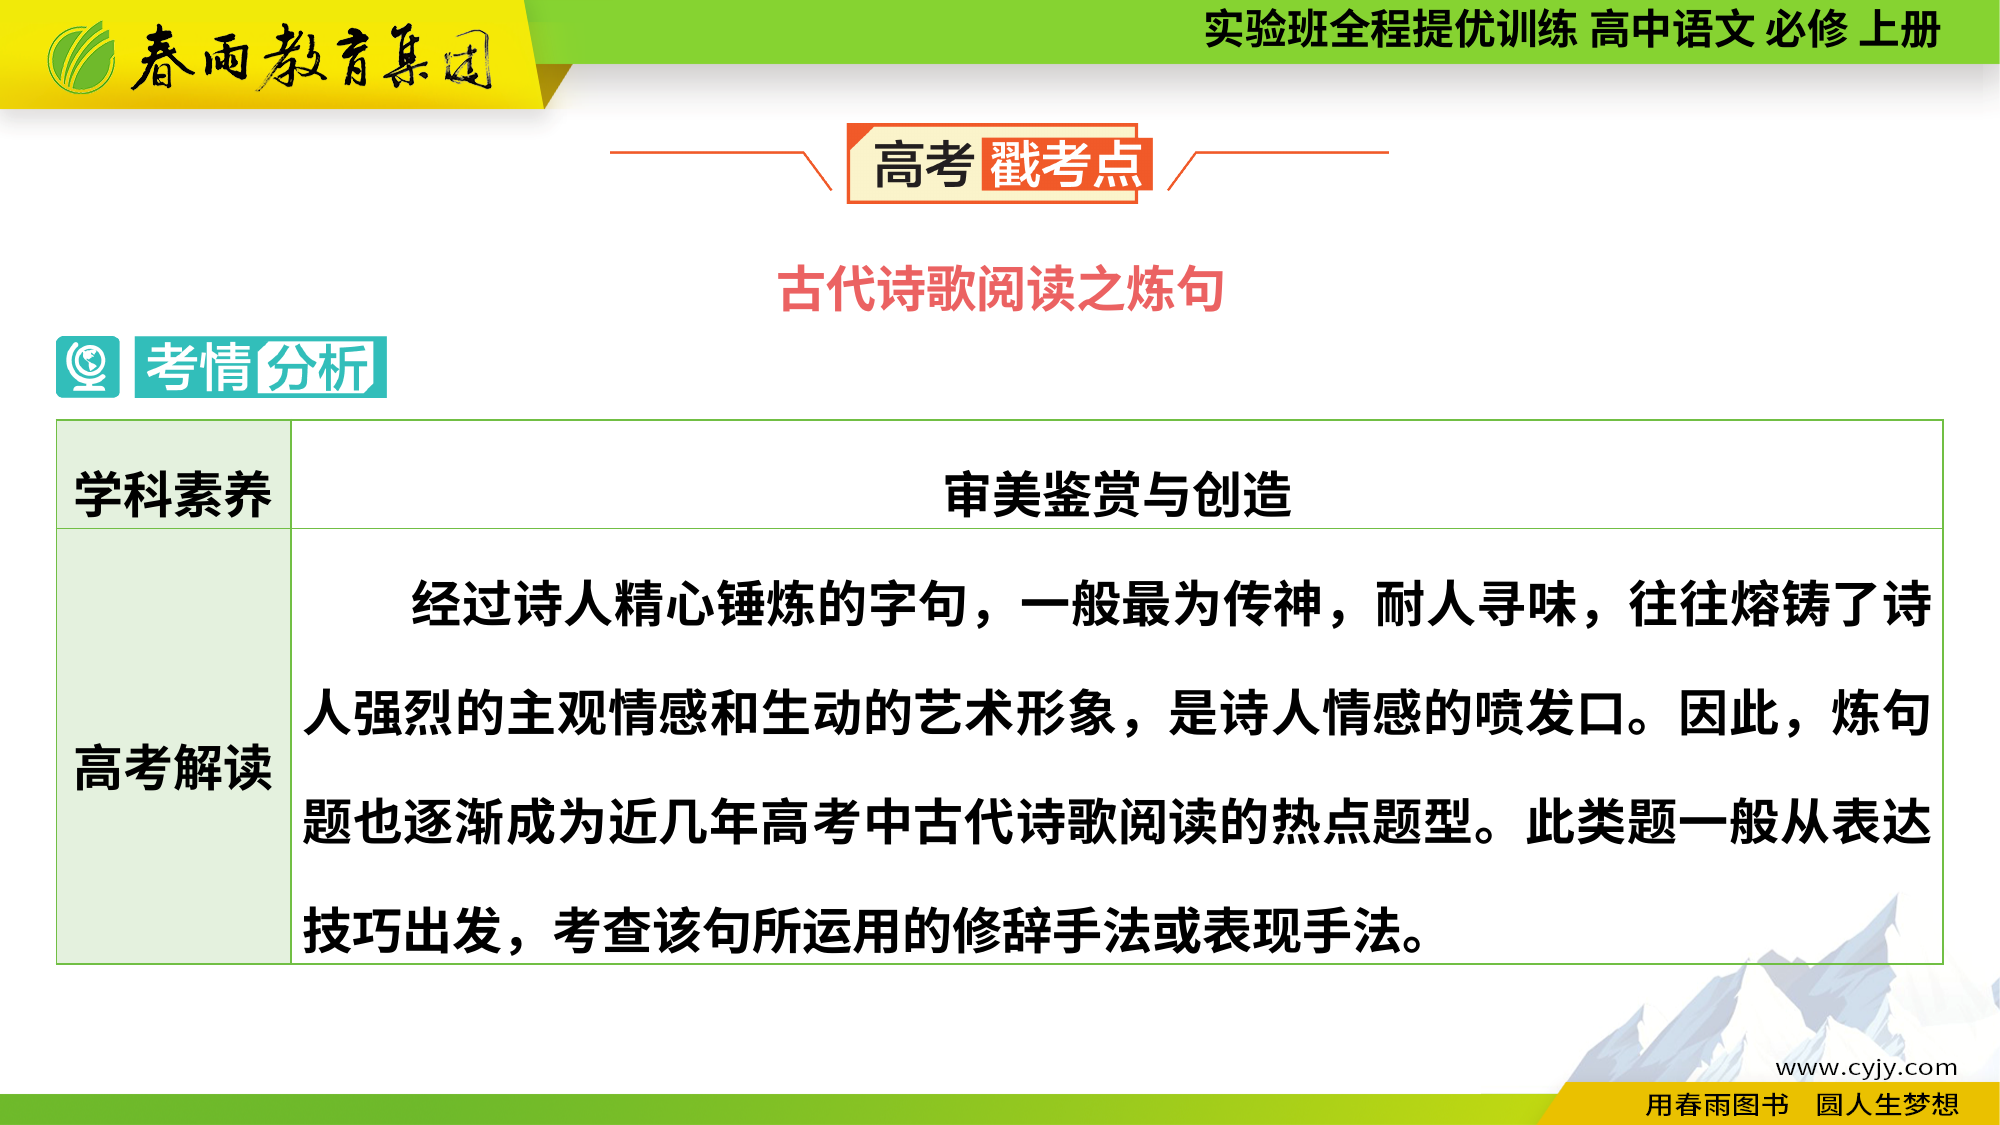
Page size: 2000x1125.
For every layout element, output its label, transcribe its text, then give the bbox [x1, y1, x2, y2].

table_header 审美鉴赏与创造 [292, 421, 1942, 528]
table_header 学科素养 [57, 421, 290, 528]
list 古代诗歌阅读之炼句 [59, 219, 1944, 315]
table_cell 经过诗人精心锤炼的字句，一般最为传神，耐人寻味，往往熔铸了诗人强烈的主观情感和生动的艺术形象，是诗人情感的喷发口。因此，炼句题也逐渐成为近几年高考中古代诗歌阅读的热点题型。此类题一般从表达技巧出发，考查该句所运用的修辞手法或表现手法。 [292, 529, 1942, 963]
picture [0, 0, 2000, 1125]
table_cell 高考解读 [57, 529, 290, 963]
